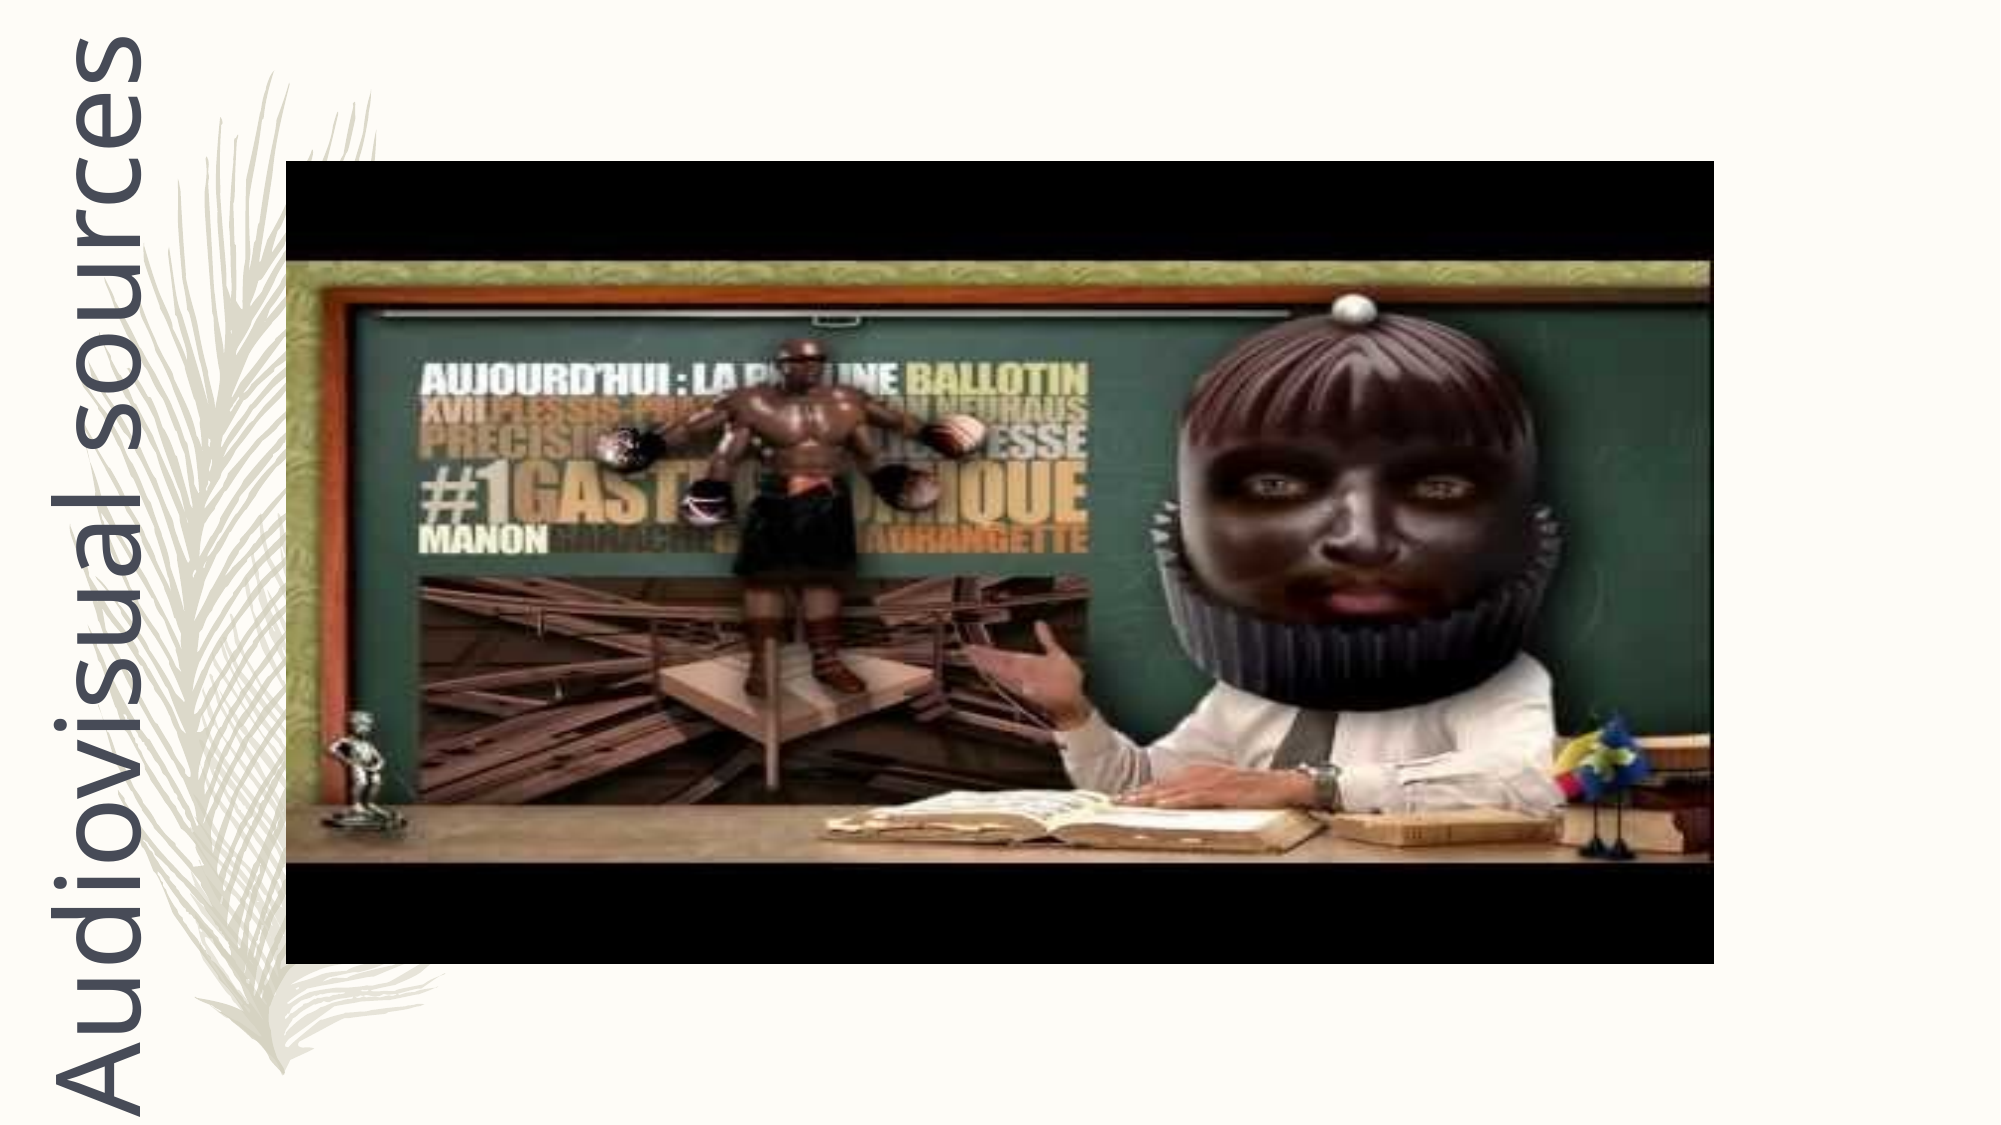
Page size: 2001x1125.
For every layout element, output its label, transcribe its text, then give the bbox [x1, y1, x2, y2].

text_box Audiovisual sources [14, 4, 263, 1125]
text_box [285, 160, 1715, 965]
